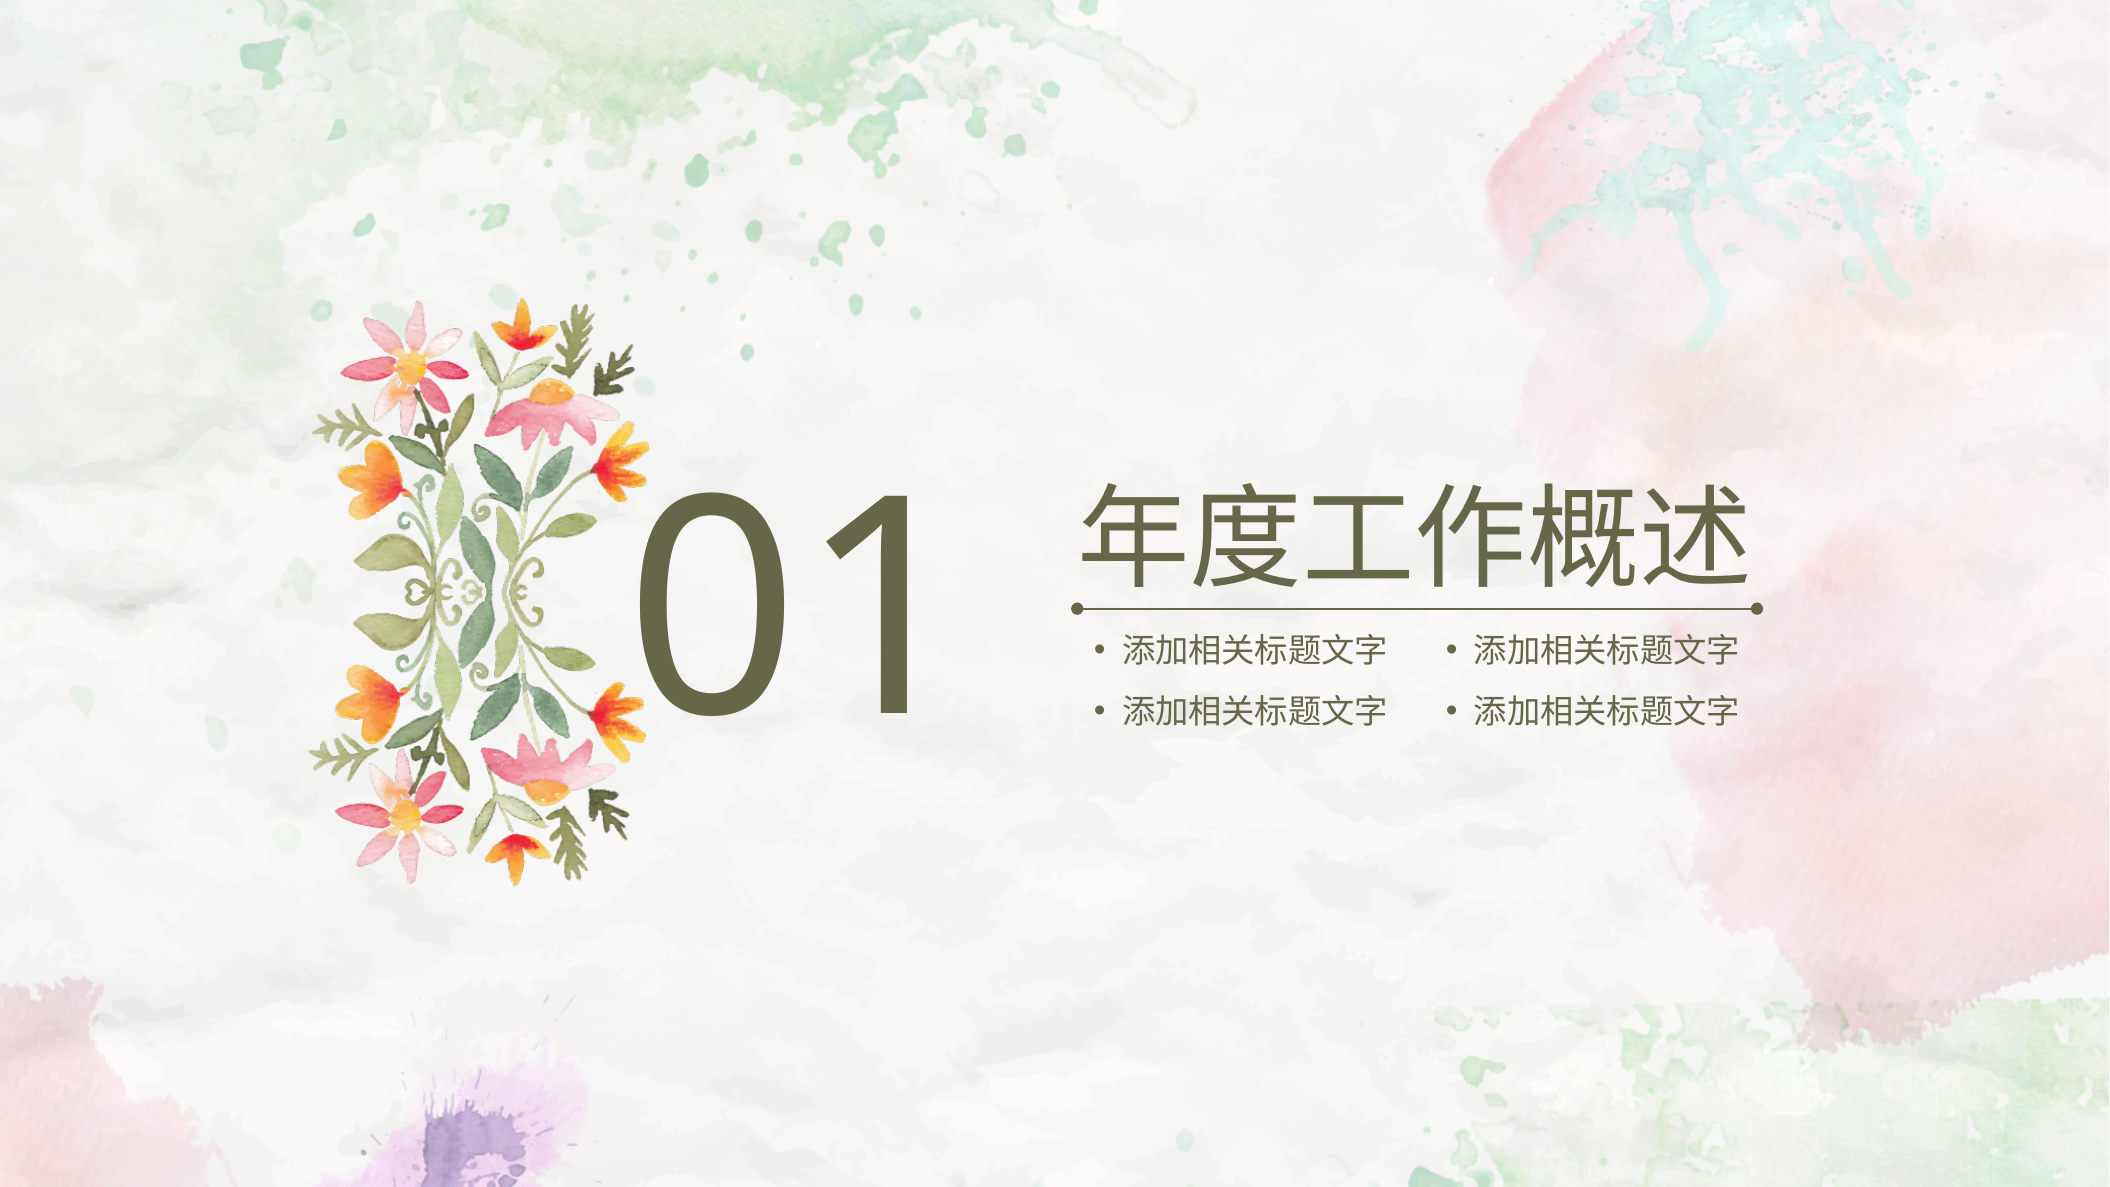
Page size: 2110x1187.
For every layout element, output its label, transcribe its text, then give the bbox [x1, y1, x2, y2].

text_box 年度工作概述 [1077, 466, 1811, 602]
text_box 01 [662, 408, 1006, 775]
text_box 添加相关标题文字 [1079, 621, 1404, 677]
picture [0, 0, 2110, 1187]
text_box 添加相关标题文字 [1431, 683, 1755, 738]
text_box 添加相关标题文字 [1079, 683, 1404, 738]
text_box 添加相关标题文字 [1431, 621, 1755, 677]
